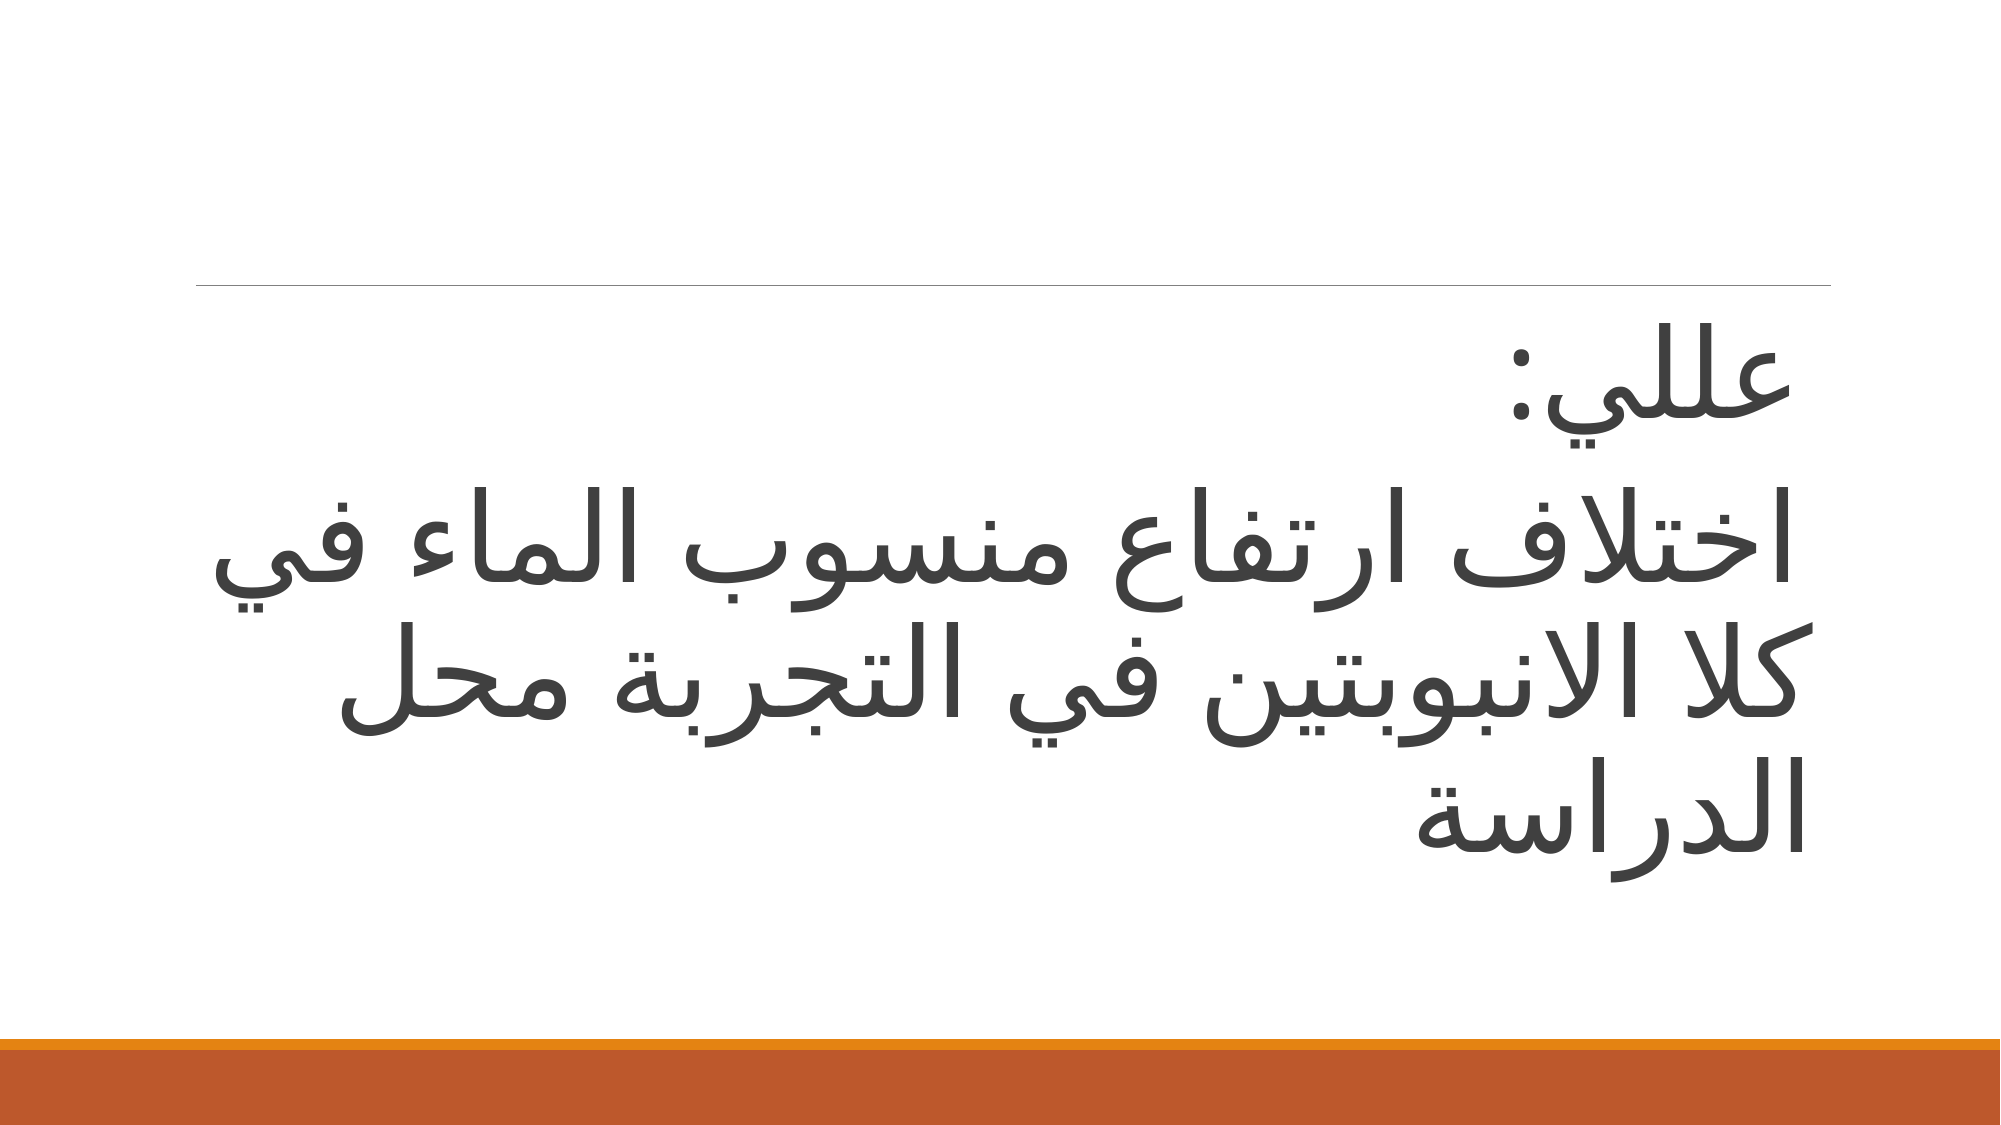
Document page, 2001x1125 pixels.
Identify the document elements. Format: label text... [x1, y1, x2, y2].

list عللي: اختلاف ارتفاع منسوب الماء في كلا الانبوبتين في التجربة محل الدراسة [180, 302, 1830, 963]
